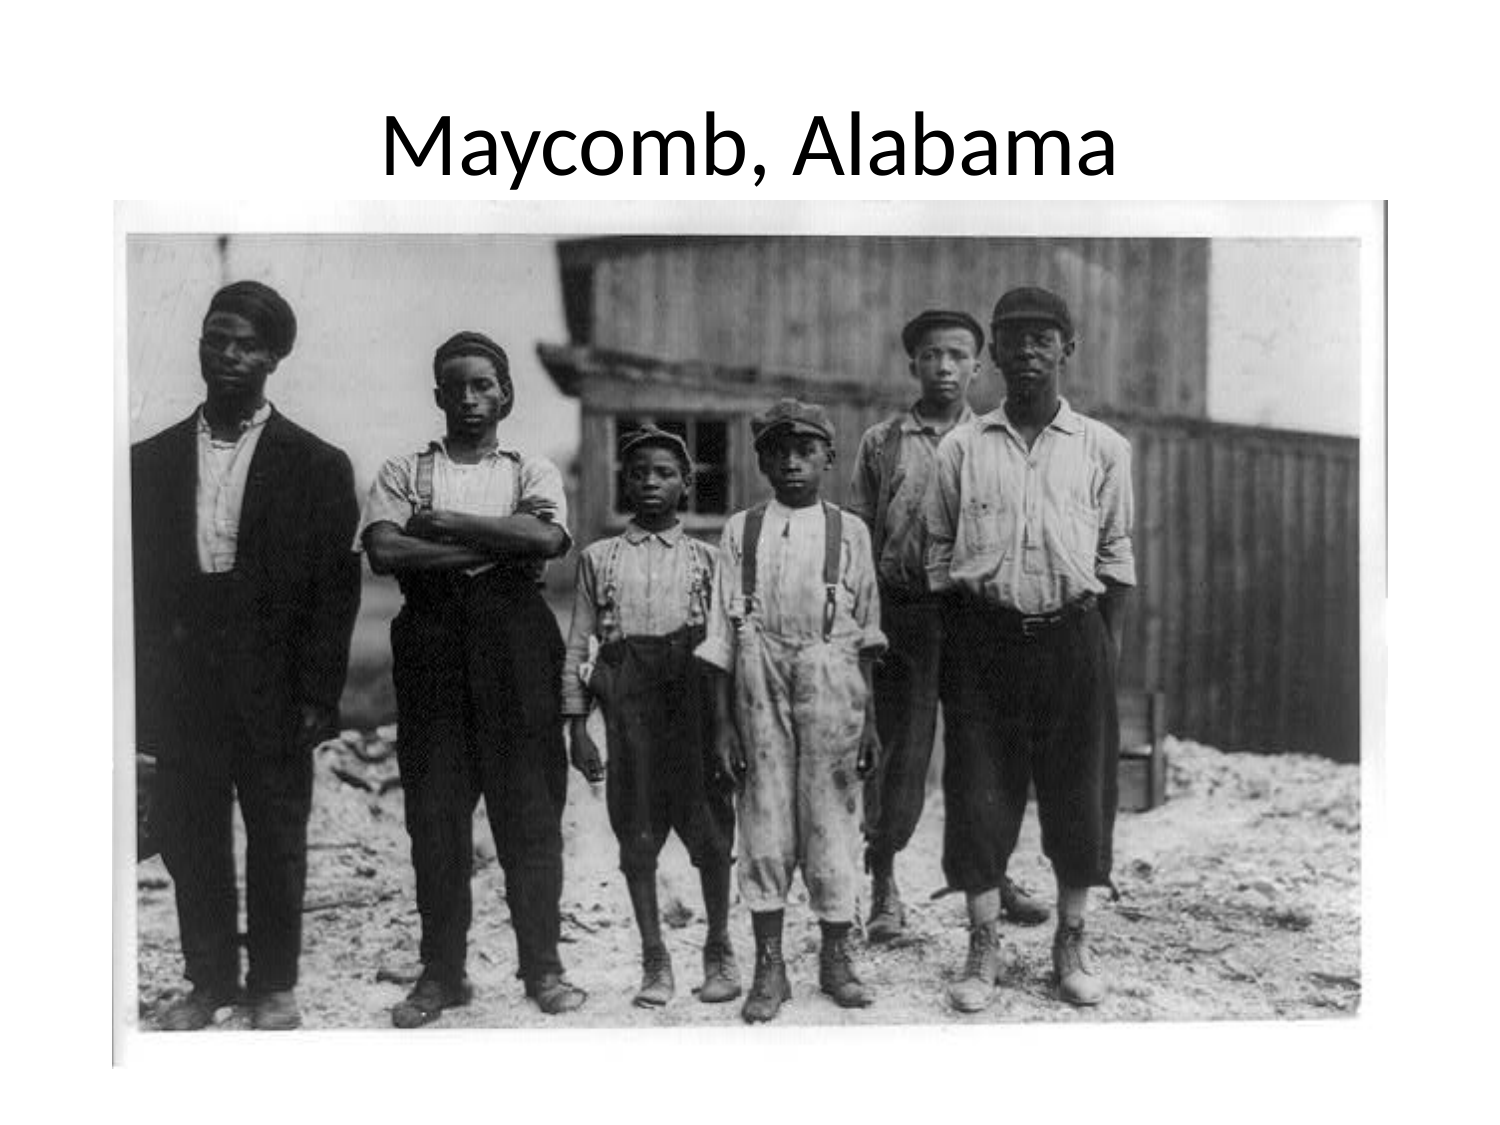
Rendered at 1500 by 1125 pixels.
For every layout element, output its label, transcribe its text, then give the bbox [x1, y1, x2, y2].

picture [112, 199, 1388, 1069]
title Maycomb, Alabama [75, 45, 1425, 233]
